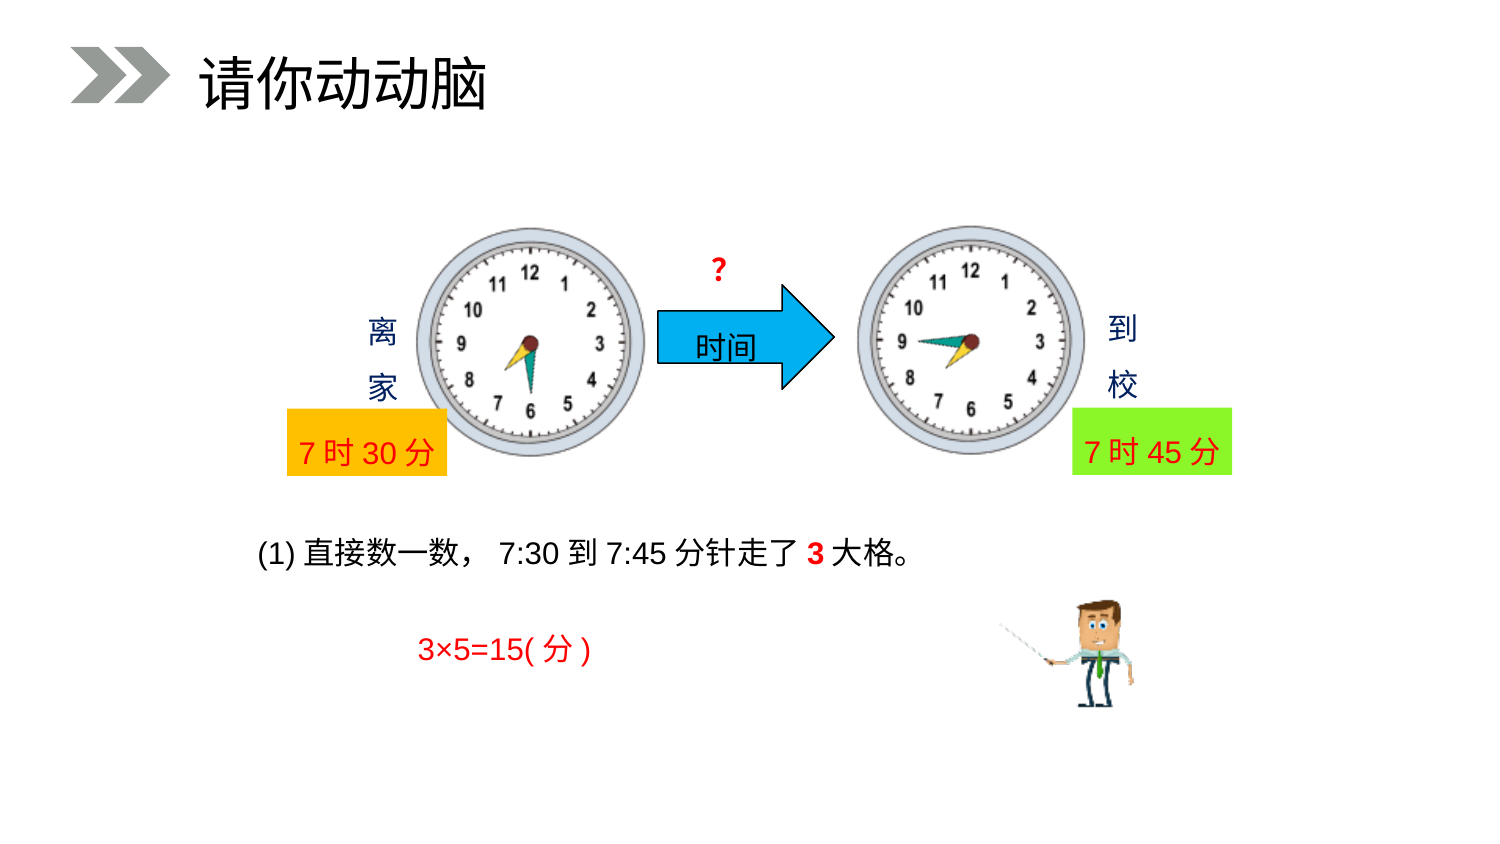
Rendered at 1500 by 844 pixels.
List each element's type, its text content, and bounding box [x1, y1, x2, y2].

text_box 到 校 [1115, 284, 1151, 409]
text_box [393, 225, 675, 460]
text_box [776, 294, 834, 390]
text_box ？ [699, 226, 826, 294]
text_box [834, 224, 1115, 458]
text_box 时间 [683, 303, 776, 372]
text_box (1)直接数一数，7:30到7:45分针走了3大格。 [246, 508, 937, 577]
text_box [675, 310, 683, 364]
text_box 3×5=15(分) [406, 604, 603, 673]
text_box 离 家 [356, 287, 393, 412]
text_box 7时45分 [1072, 407, 1233, 475]
text_box 7时30分 [287, 408, 448, 476]
text_box 请你动动脑 [186, 49, 816, 102]
picture [989, 569, 1154, 734]
